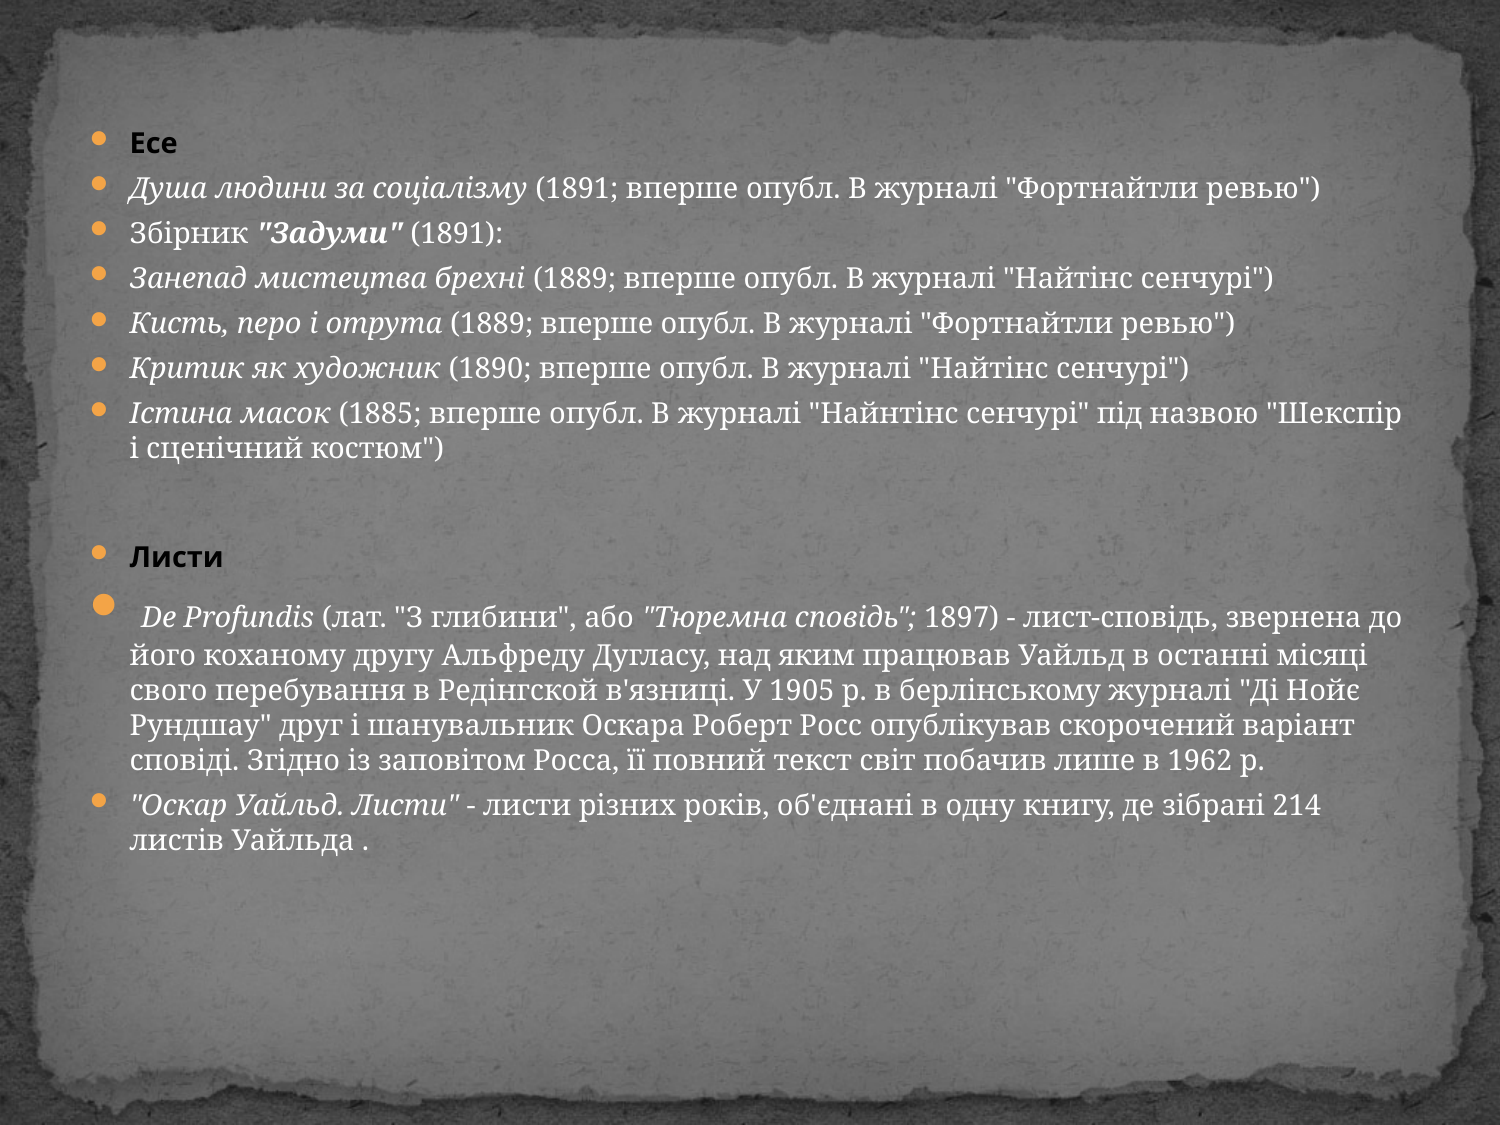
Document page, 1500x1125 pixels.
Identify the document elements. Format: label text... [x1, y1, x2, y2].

list Есе Душа людини за соціалізму (1891; вперше опубл. В журналі "Фортнайтли ревью") Збірник "Задуми" (1891): Занепад мистецтва брехні (1889; вперше опубл. В журналі "Найтінс сенчурі") Кисть, перо і отрута (1889; вперше опубл. В журналі "Фортнайтли ревью") Критик як художник (1890; вперше опубл. В журналі "Найтінс сенчурі") Істина масок (1885; вперше опубл. В журналі "Найнтінс сенчурі" під назвою "Шекспір ​​і сценічний костюм") Листи De Profundis (лат. "З глибини", або "Тюремна сповідь"; 1897) - лист-сповідь, звернена до його коханому другу Альфреду Дугласу, над яким працював Уайльд в останні місяці свого перебування в Редінгской в'язниці. У 1905 р. в берлінському журналі "Ді Нойє Рундшау" друг і шанувальник Оскара Роберт Росс опублікував скорочений варіант сповіді. Згідно із заповітом Росса, її повний текст світ побачив лише в 1962 р. "Оскар Уайльд. Листи" - листи різних років, об'єднані в одну книгу, де зібрані 214 листів Уайльда . [75, 117, 1425, 1000]
